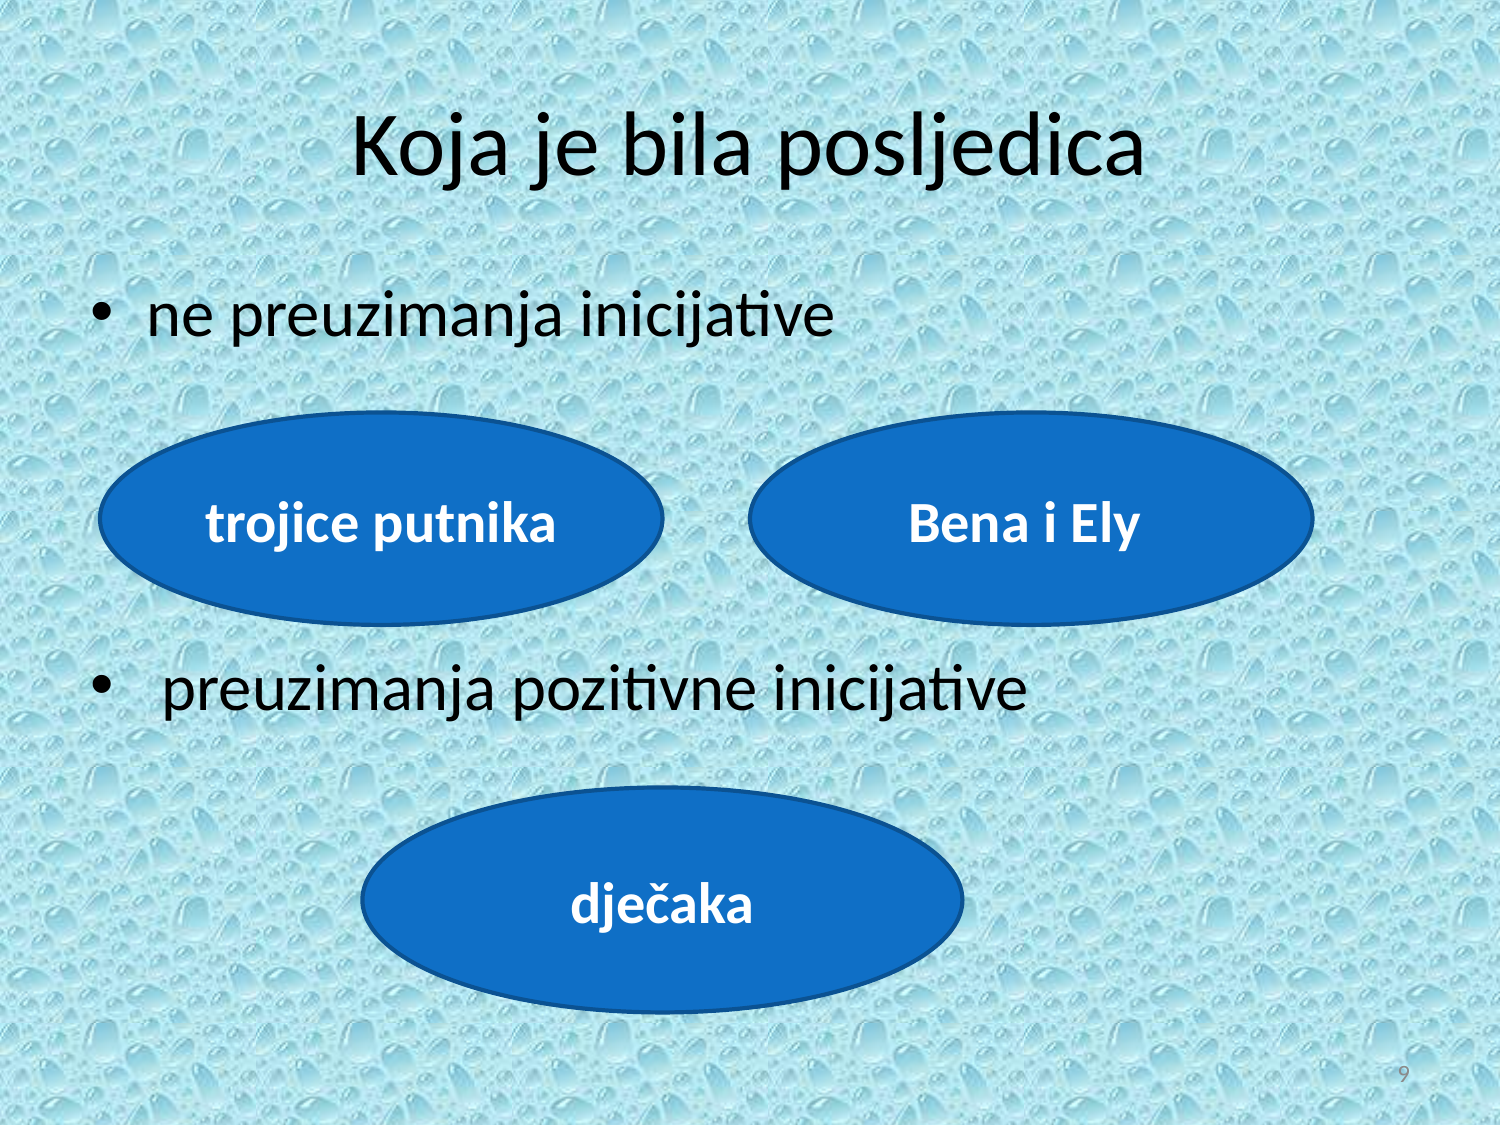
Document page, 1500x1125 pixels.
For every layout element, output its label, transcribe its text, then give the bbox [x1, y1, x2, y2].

title Koja je bila posljedica [75, 45, 1425, 233]
slide_number 9 [1074, 1042, 1425, 1103]
picture [0, 0, 1500, 1125]
list ne preuzimanja inicijative preuzimanja pozitivne inicijative [75, 262, 1425, 1005]
text_box trojice putnika [97, 410, 665, 628]
text_box dječaka [360, 785, 965, 1015]
text_box Bena i Ely [747, 410, 1315, 628]
